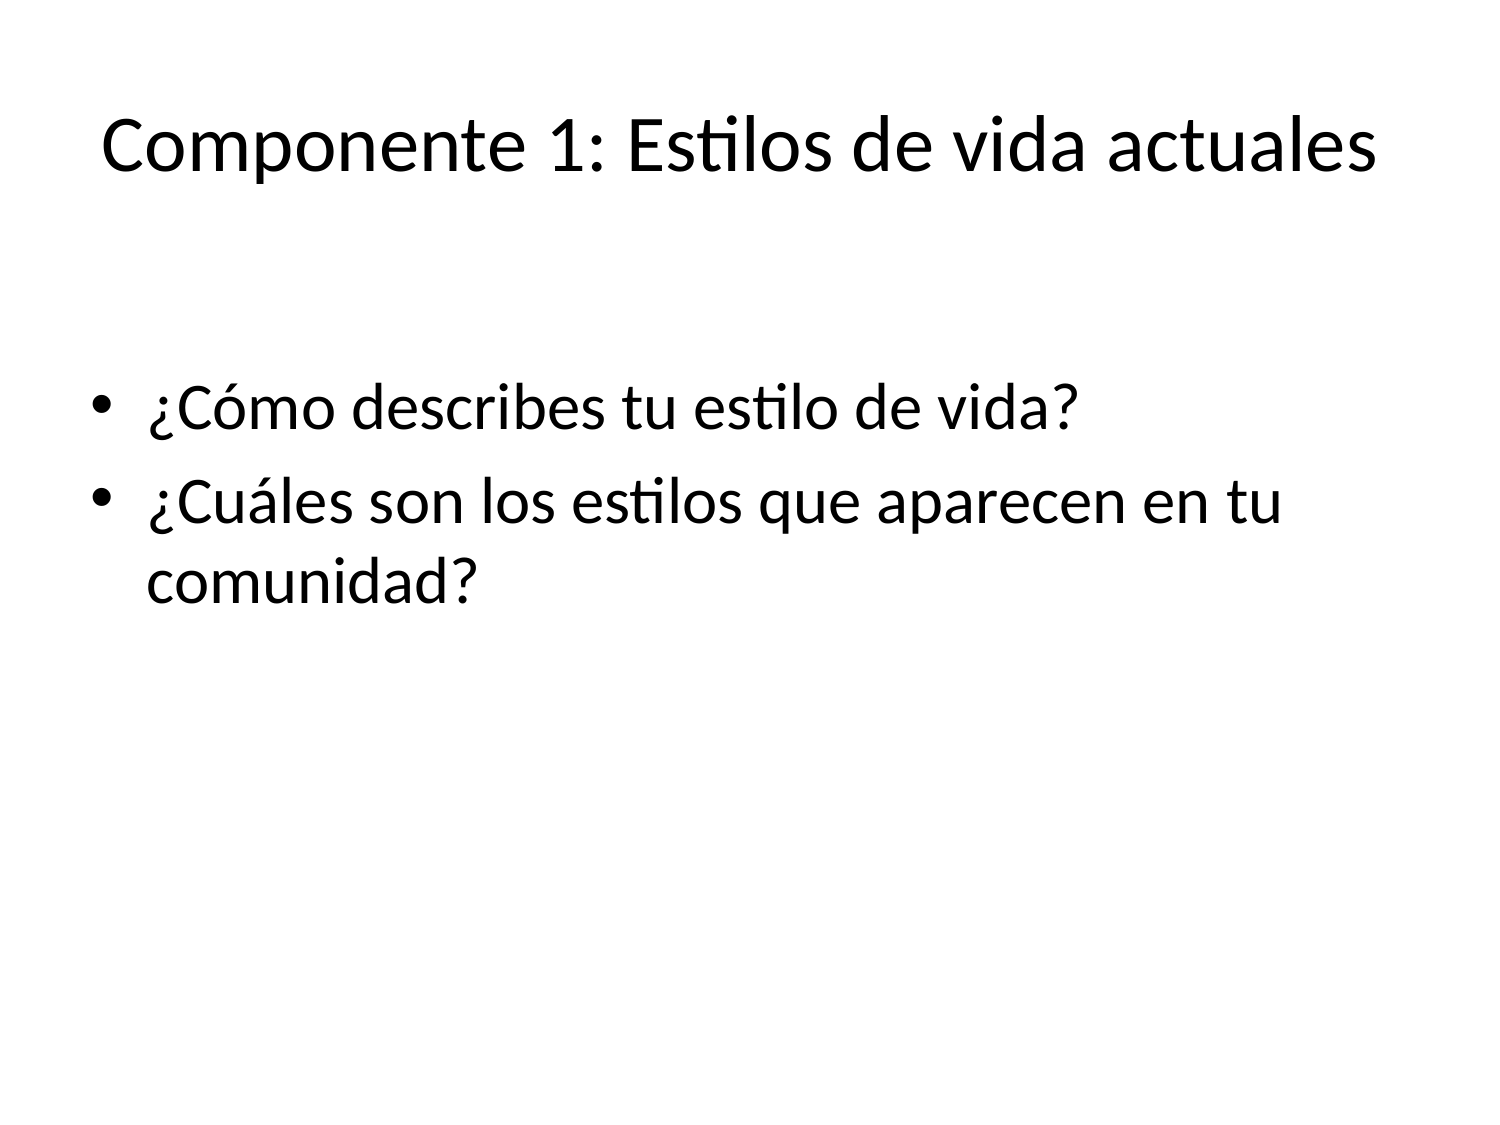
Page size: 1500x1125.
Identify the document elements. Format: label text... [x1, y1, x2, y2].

title Componente 1: Estilos de vida actuales [75, 45, 1425, 233]
list ¿Cómo describes tu estilo de vida? ¿Cuáles son los estilos que aparecen en tu comunidad? [75, 262, 1425, 1005]
